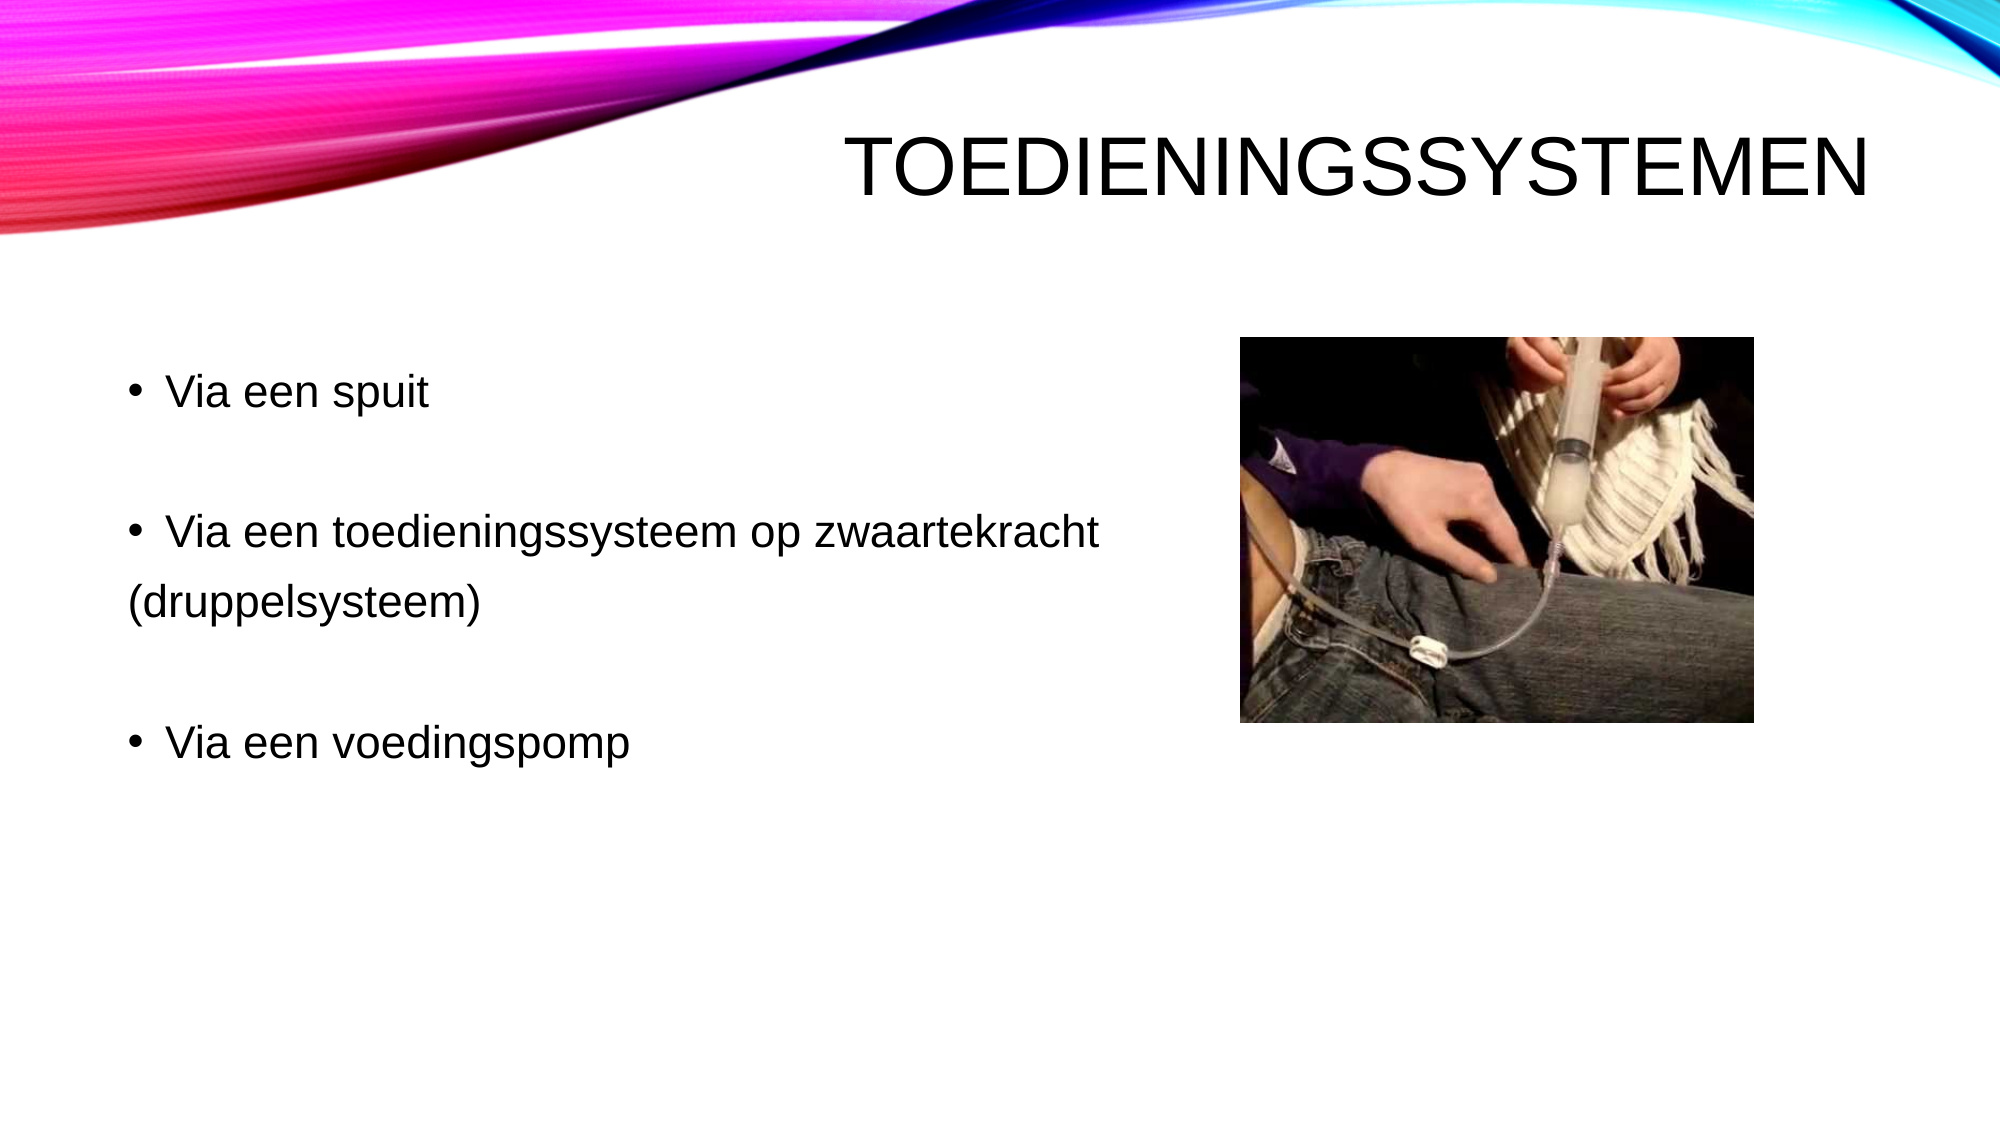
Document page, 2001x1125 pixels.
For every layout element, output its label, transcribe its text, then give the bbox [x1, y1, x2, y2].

picture [0, 0, 2000, 237]
picture [1910, 0, 2000, 45]
picture [1890, 0, 2000, 75]
title Toedieningssystemen [474, 62, 1888, 275]
list Via een spuit Via een toedieningssysteem op zwaartekracht (druppelsysteem) Via een voedingspomp [112, 360, 1888, 1021]
picture [1240, 337, 1754, 723]
